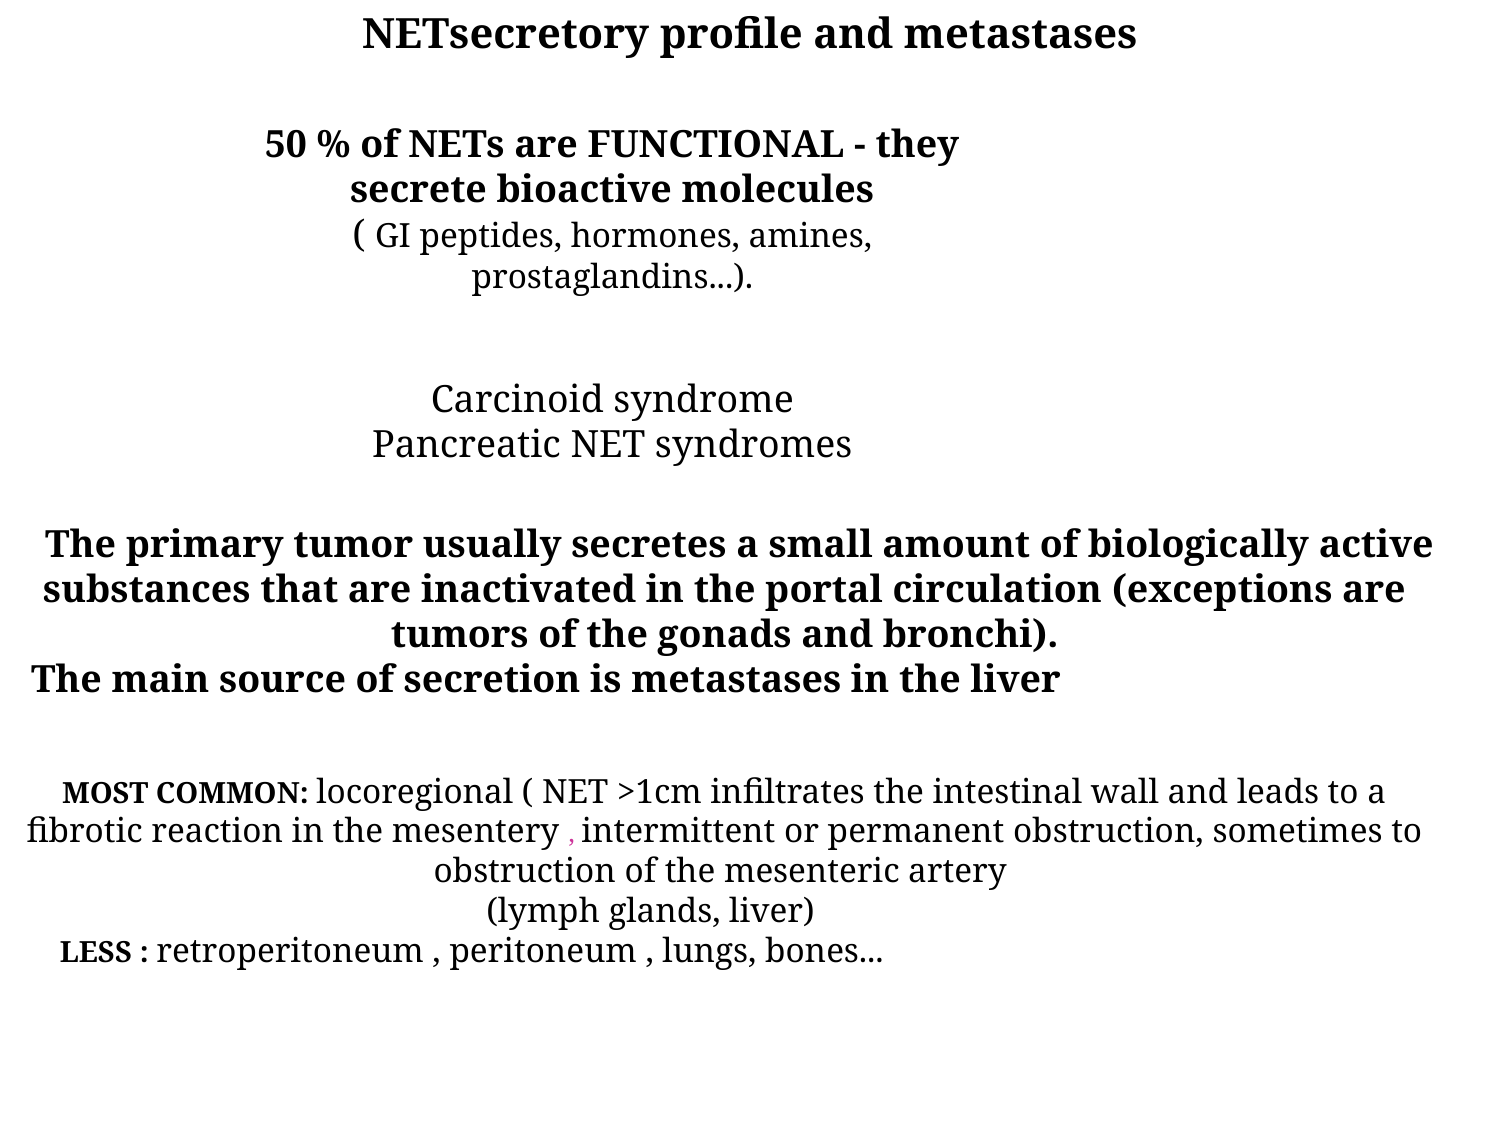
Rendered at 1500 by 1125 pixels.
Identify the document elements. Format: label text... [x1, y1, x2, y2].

text_box The primary tumor usually secretes a small amount of biologically active substances that are inactivated in the portal circulation (exceptions are tumors of the gonads and bronchi). The main source of secretion is metastases in the liver studies are metastases in the liver and a large amount of mediators, directly into the systemic circulation MOST COMMON: locoregional ( NET >1cm infiltrates the intestinal wall and leads to a fibrotic reaction in the mesentery , intermittent or permanent obstruction, sometimes to obstruction of the mesenteric artery (lymph glands, liver) LESS : retroperitoneum , peritoneum , lungs, bones... [0, 512, 1450, 977]
text_box NETsecretory profile and metastases [0, 0, 1500, 63]
text_box 50 % of NETs are FUNCTIONAL - they secrete bioactive molecules ( GI peptides, hormones, amines, prostaglandins...). Carcinoid syndrome Pancreatic NET syndromes [237, 112, 988, 517]
